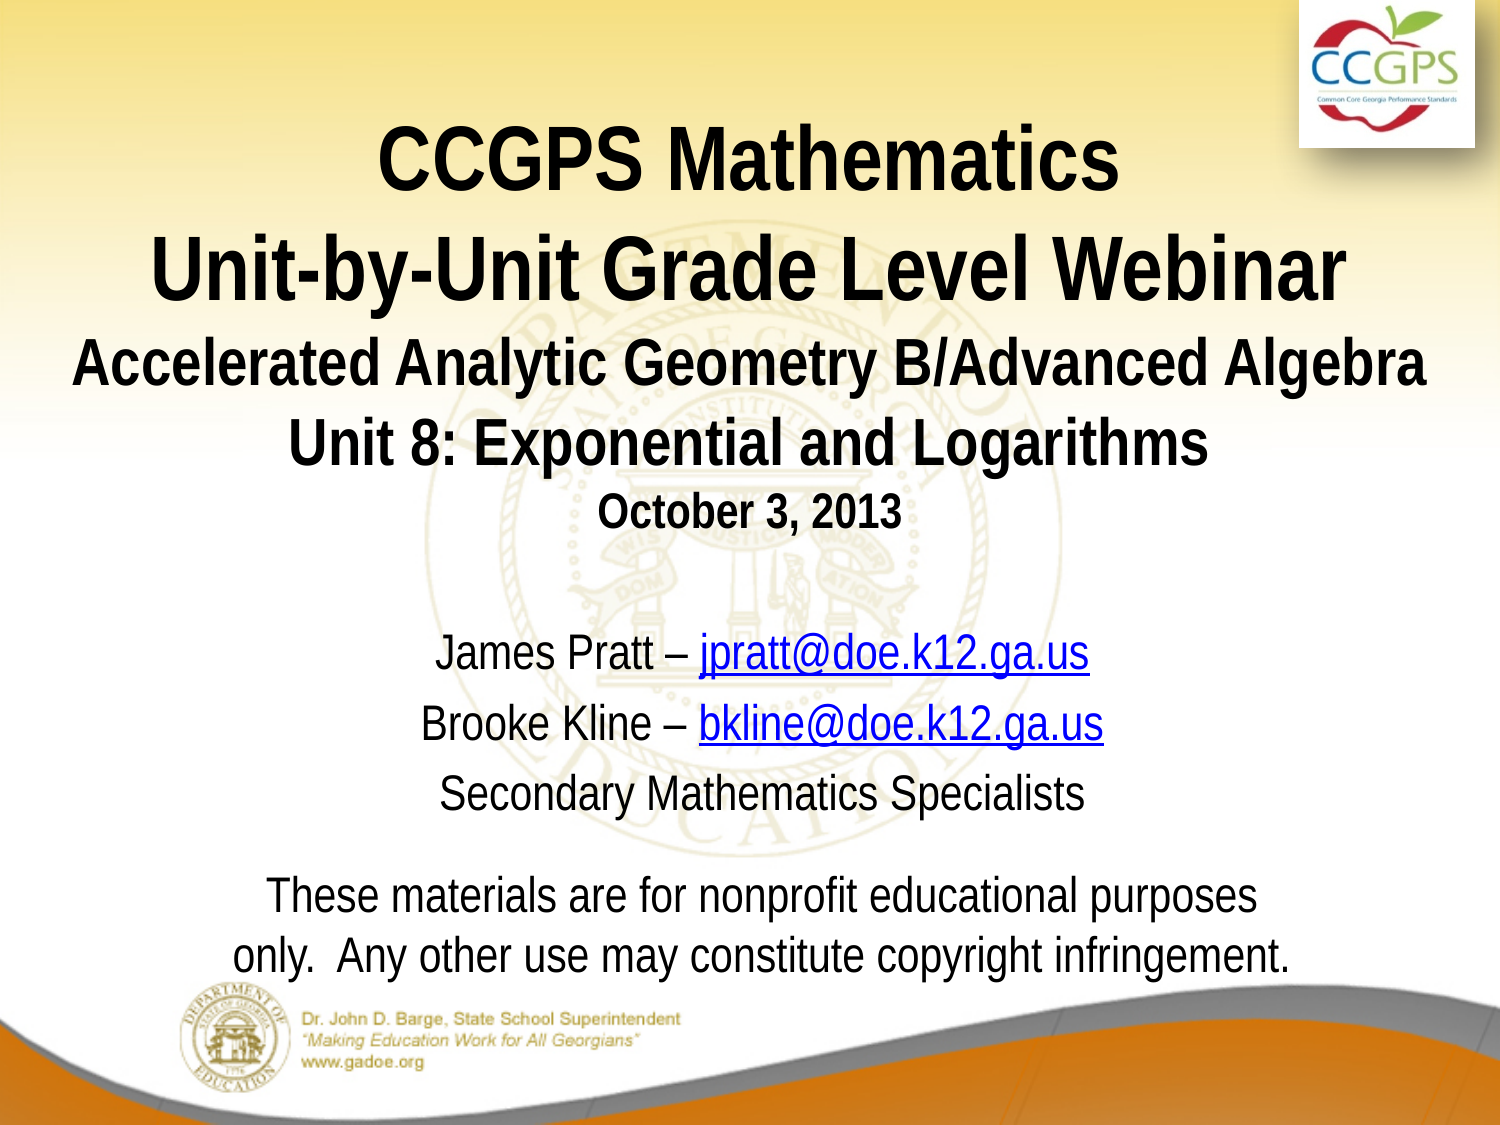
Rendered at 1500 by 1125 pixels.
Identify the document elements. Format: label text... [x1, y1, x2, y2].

subtitle James Pratt – jpratt@doe.k12.ga.us Brooke Kline – bkline@doe.k12.ga.us Secondary Mathematics Specialists These materials are for nonprofit educational purposes only. Any other use may constitute copyright infringement. [212, 612, 1313, 1038]
picture [0, 0, 1500, 1125]
title CCGPS Mathematics Unit-by-Unit Grade Level Webinar Accelerated Analytic Geometry B/Advanced Algebra Unit 8: Exponential and Logarithms October 3, 2013 [24, 24, 1476, 613]
